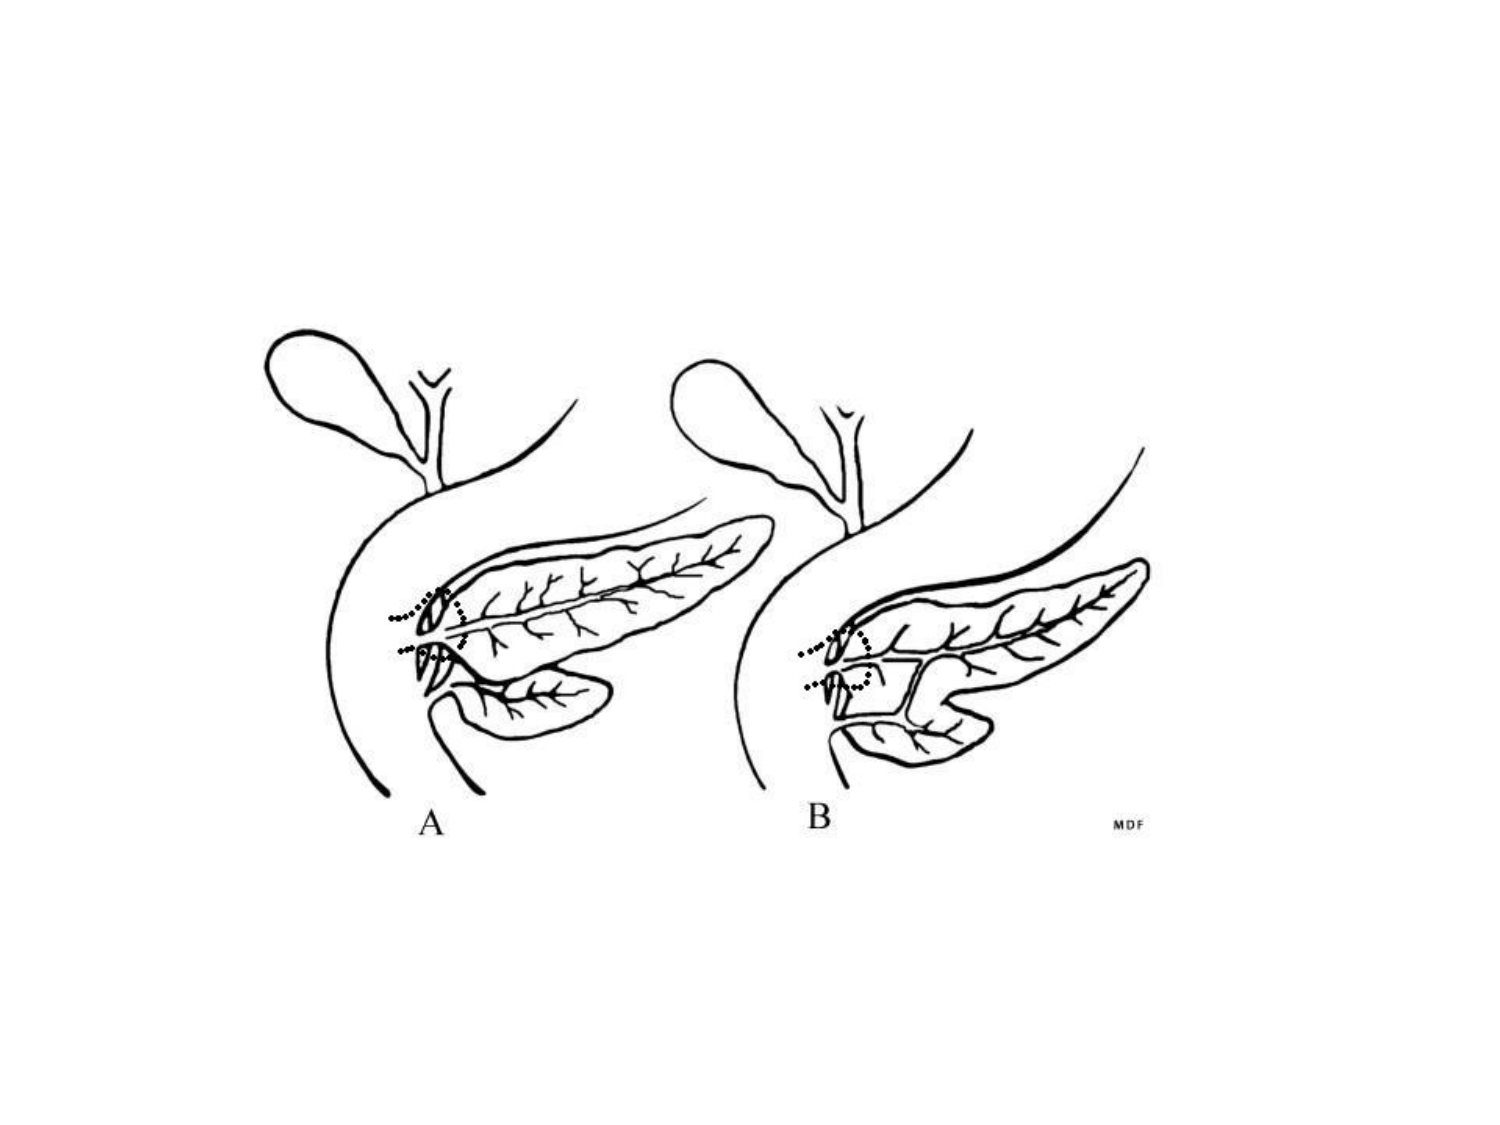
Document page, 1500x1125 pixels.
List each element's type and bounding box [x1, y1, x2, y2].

picture [237, 249, 1176, 849]
